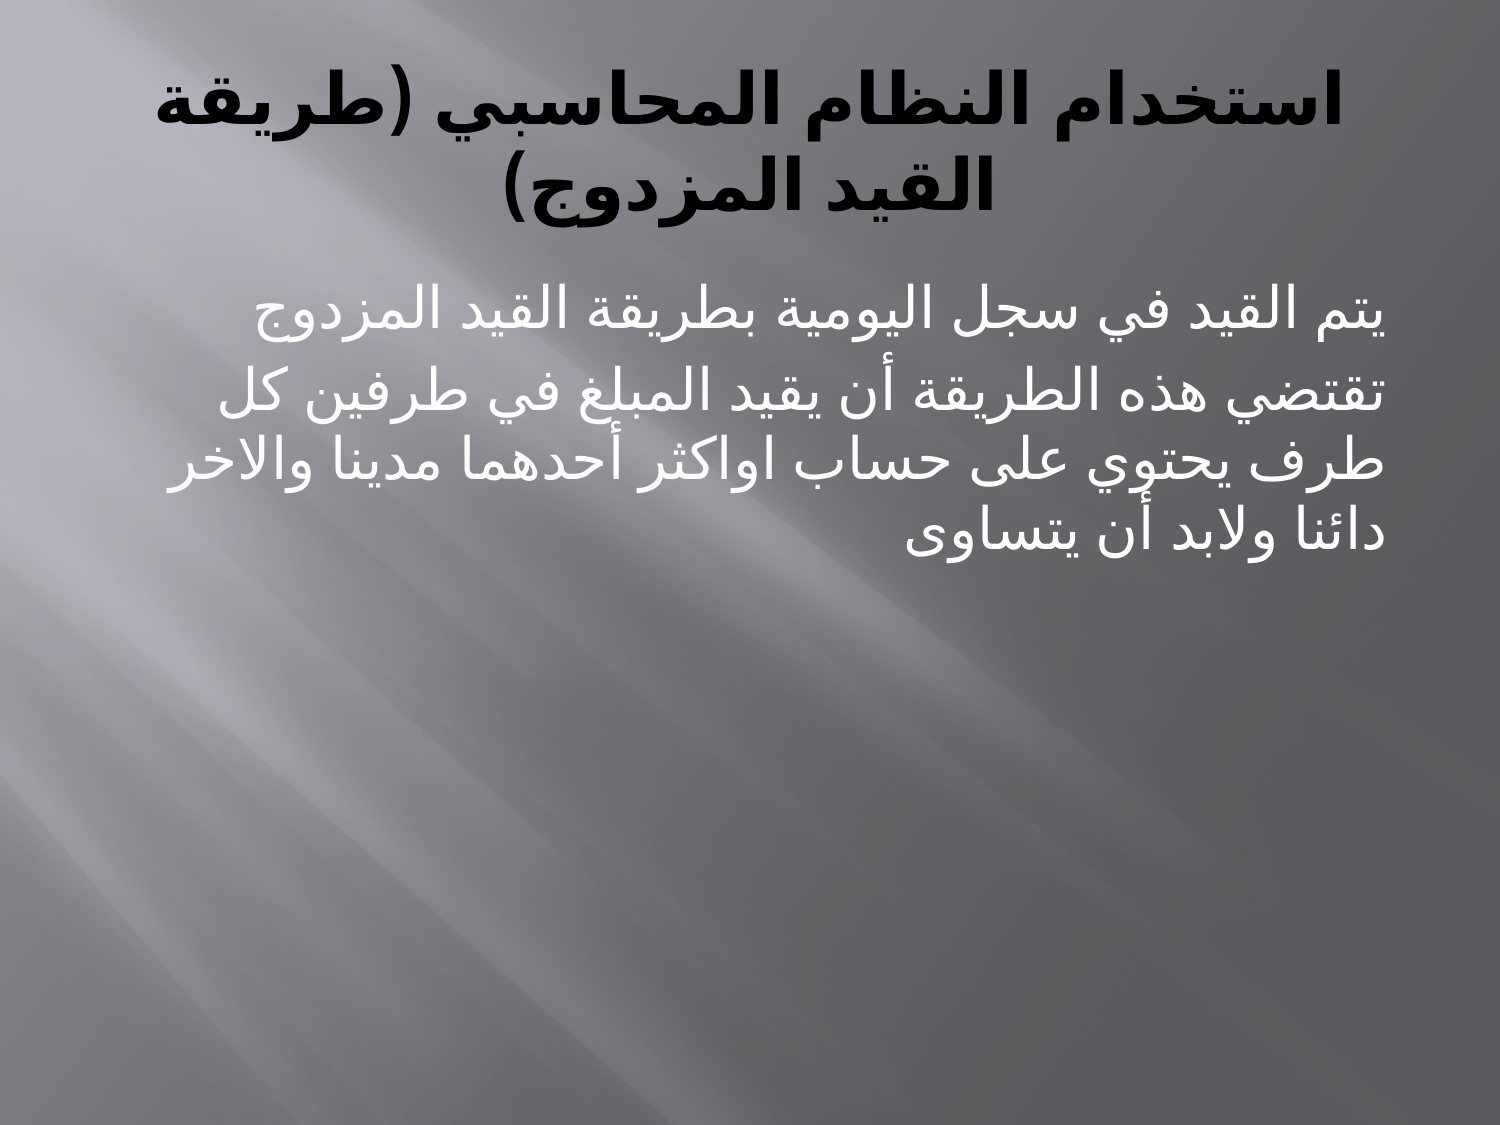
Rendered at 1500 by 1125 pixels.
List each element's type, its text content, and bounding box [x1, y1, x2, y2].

list يتم القيد في سجل اليومية بطريقة القيد المزدوج تقتضي هذه الطريقة أن يقيد المبلغ في طرفين كل طرف يحتوي على حساب اواكثر أحدهما مدينا والاخر دائنا ولابد أن يتساوى [75, 262, 1425, 1035]
title استخدام النظام المحاسبي (طريقة القيد المزدوج) [75, 45, 1425, 233]
